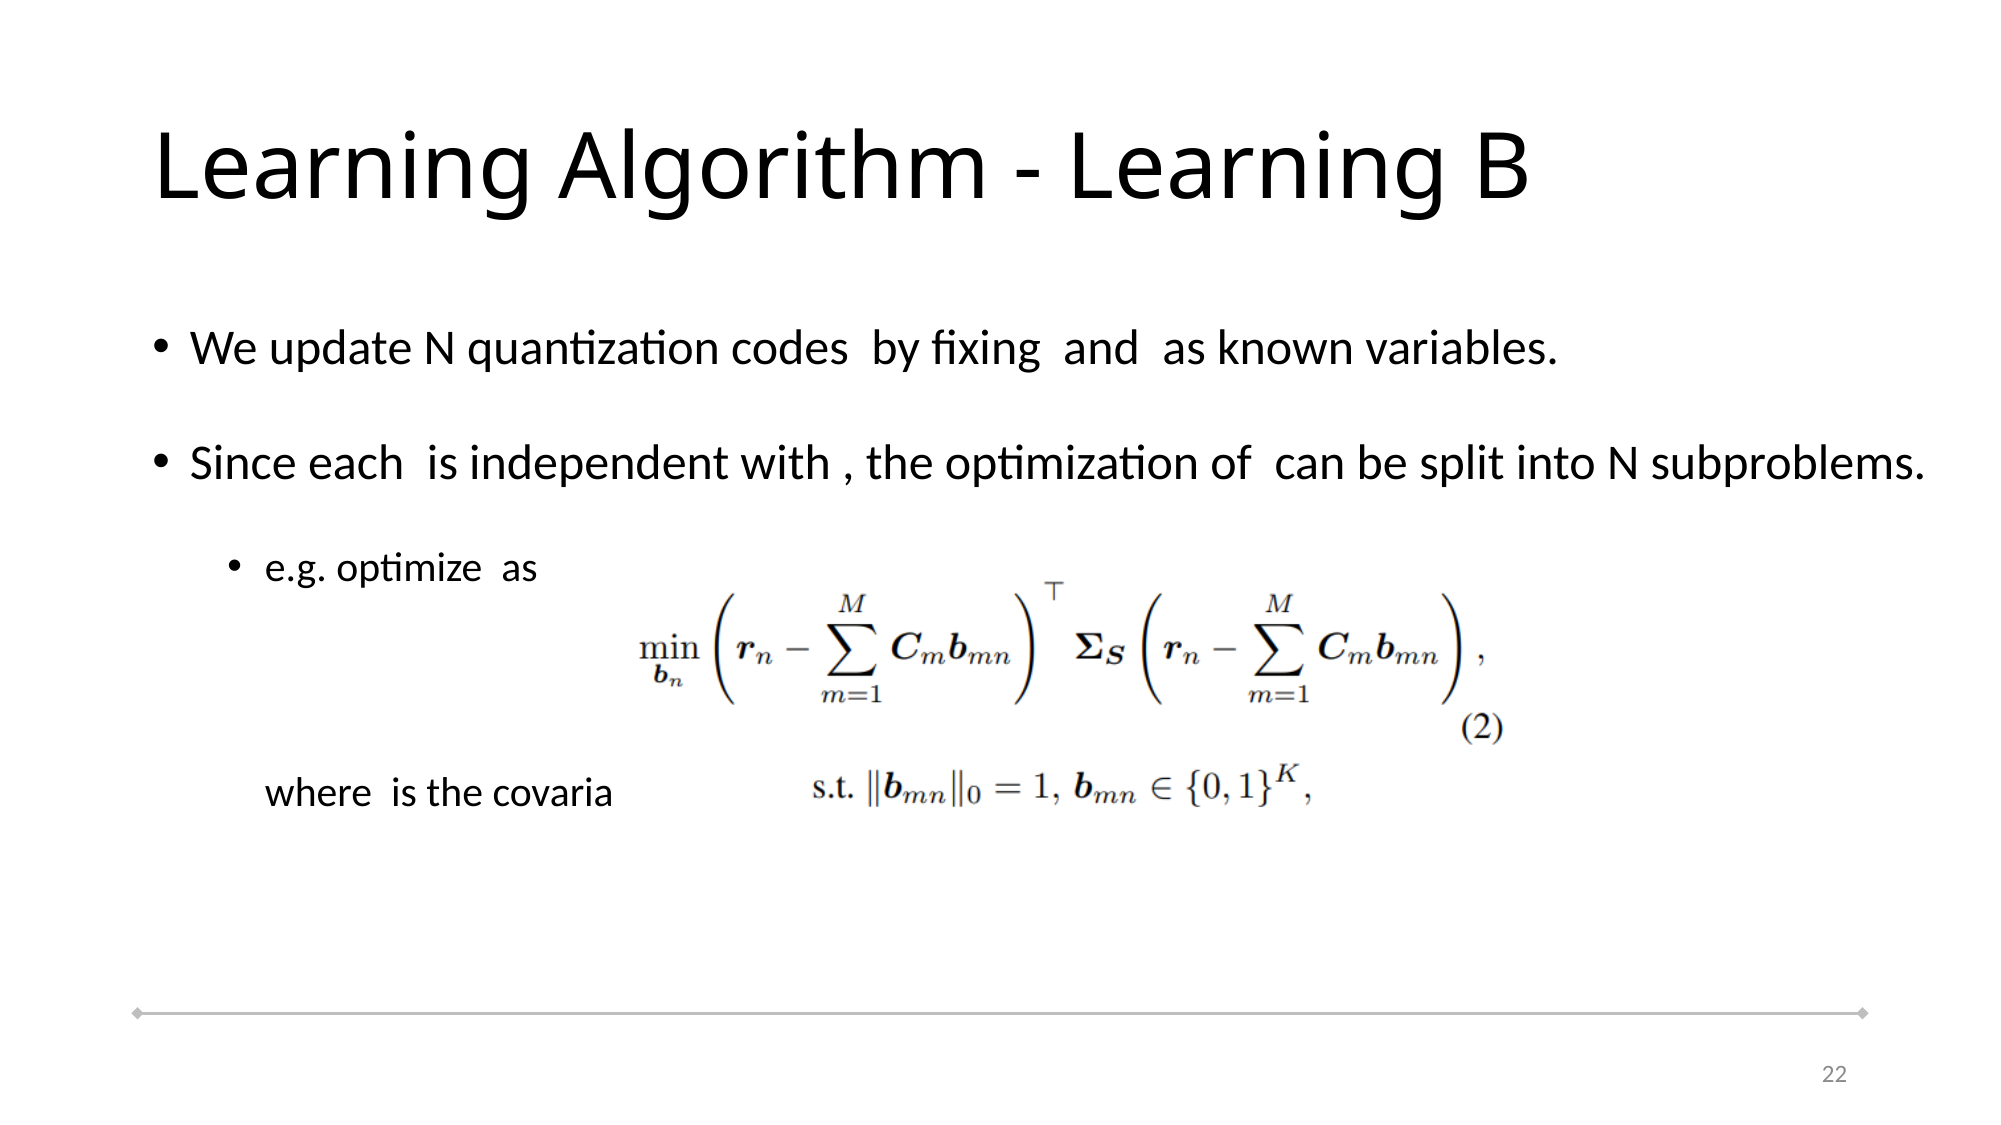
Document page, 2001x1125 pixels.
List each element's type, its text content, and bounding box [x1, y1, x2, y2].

picture [612, 562, 1527, 815]
title Learning Algorithm - Learning B [137, 59, 1921, 278]
slide_number 22 [1412, 1042, 1863, 1103]
